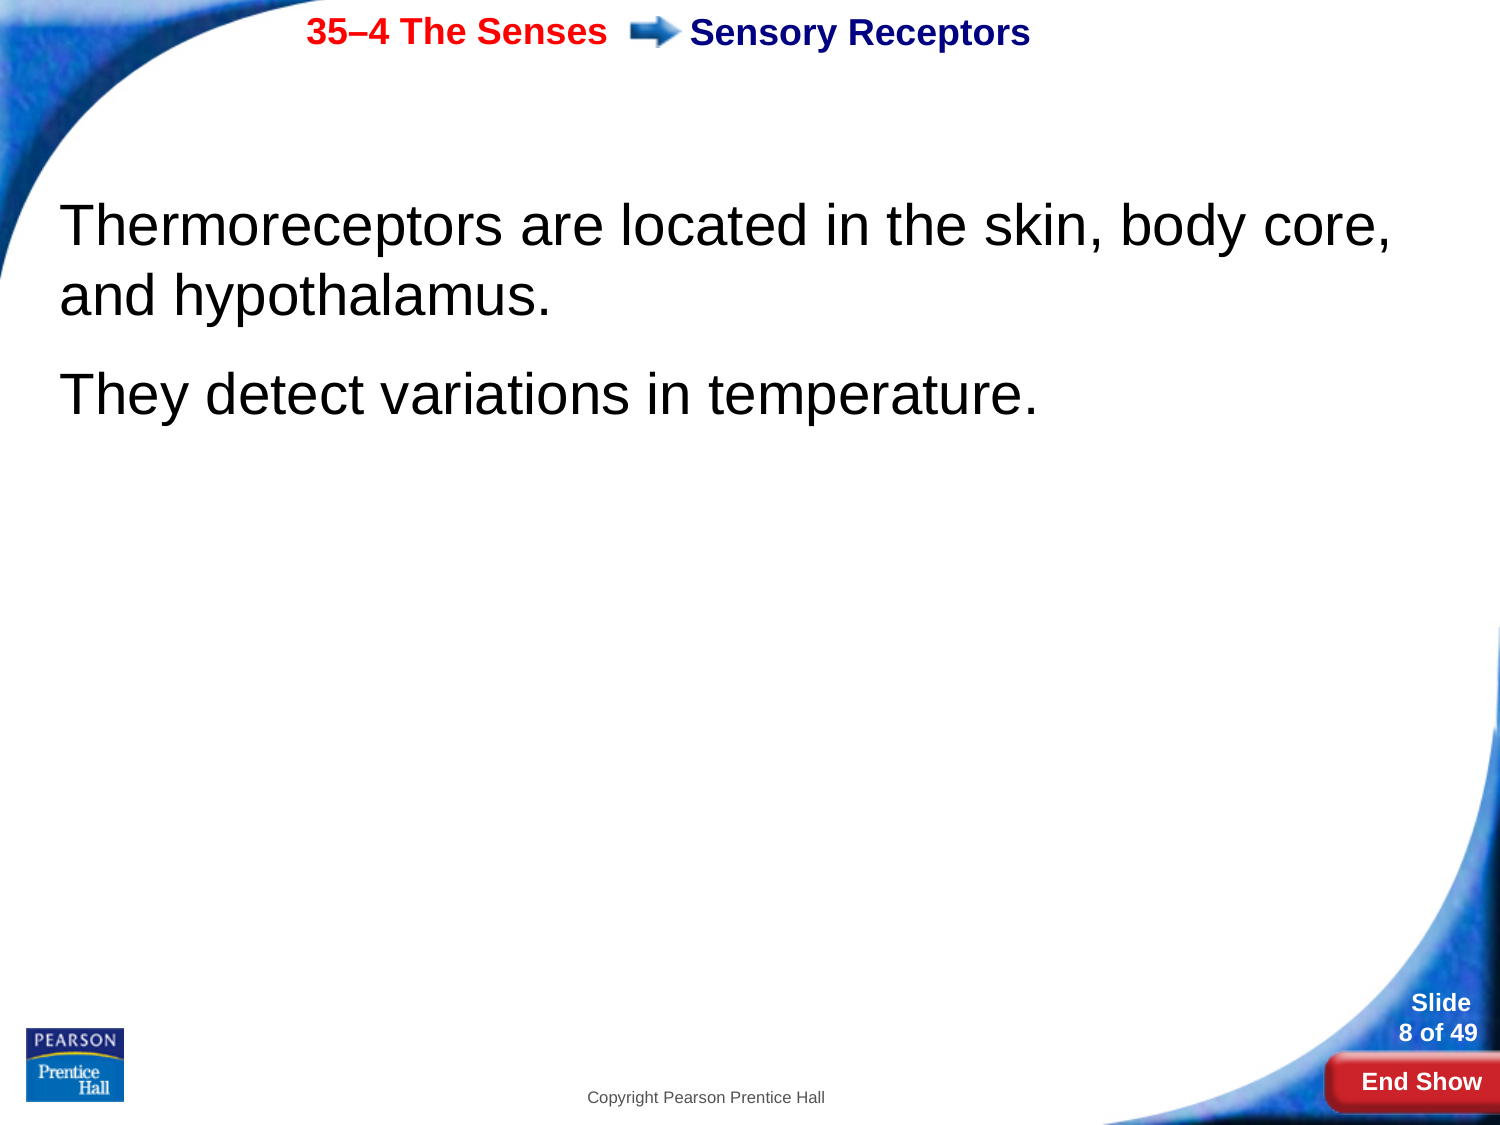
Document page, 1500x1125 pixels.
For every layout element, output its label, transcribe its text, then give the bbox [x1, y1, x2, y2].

list Thermoreceptors are located in the skin, body core, and hypothalamus. They detect variations in temperature. [44, 179, 1463, 976]
footer Copyright Pearson Prentice Hall [468, 1078, 945, 1105]
picture [0, 0, 1500, 1125]
title Sensory Receptors [674, 0, 1344, 76]
